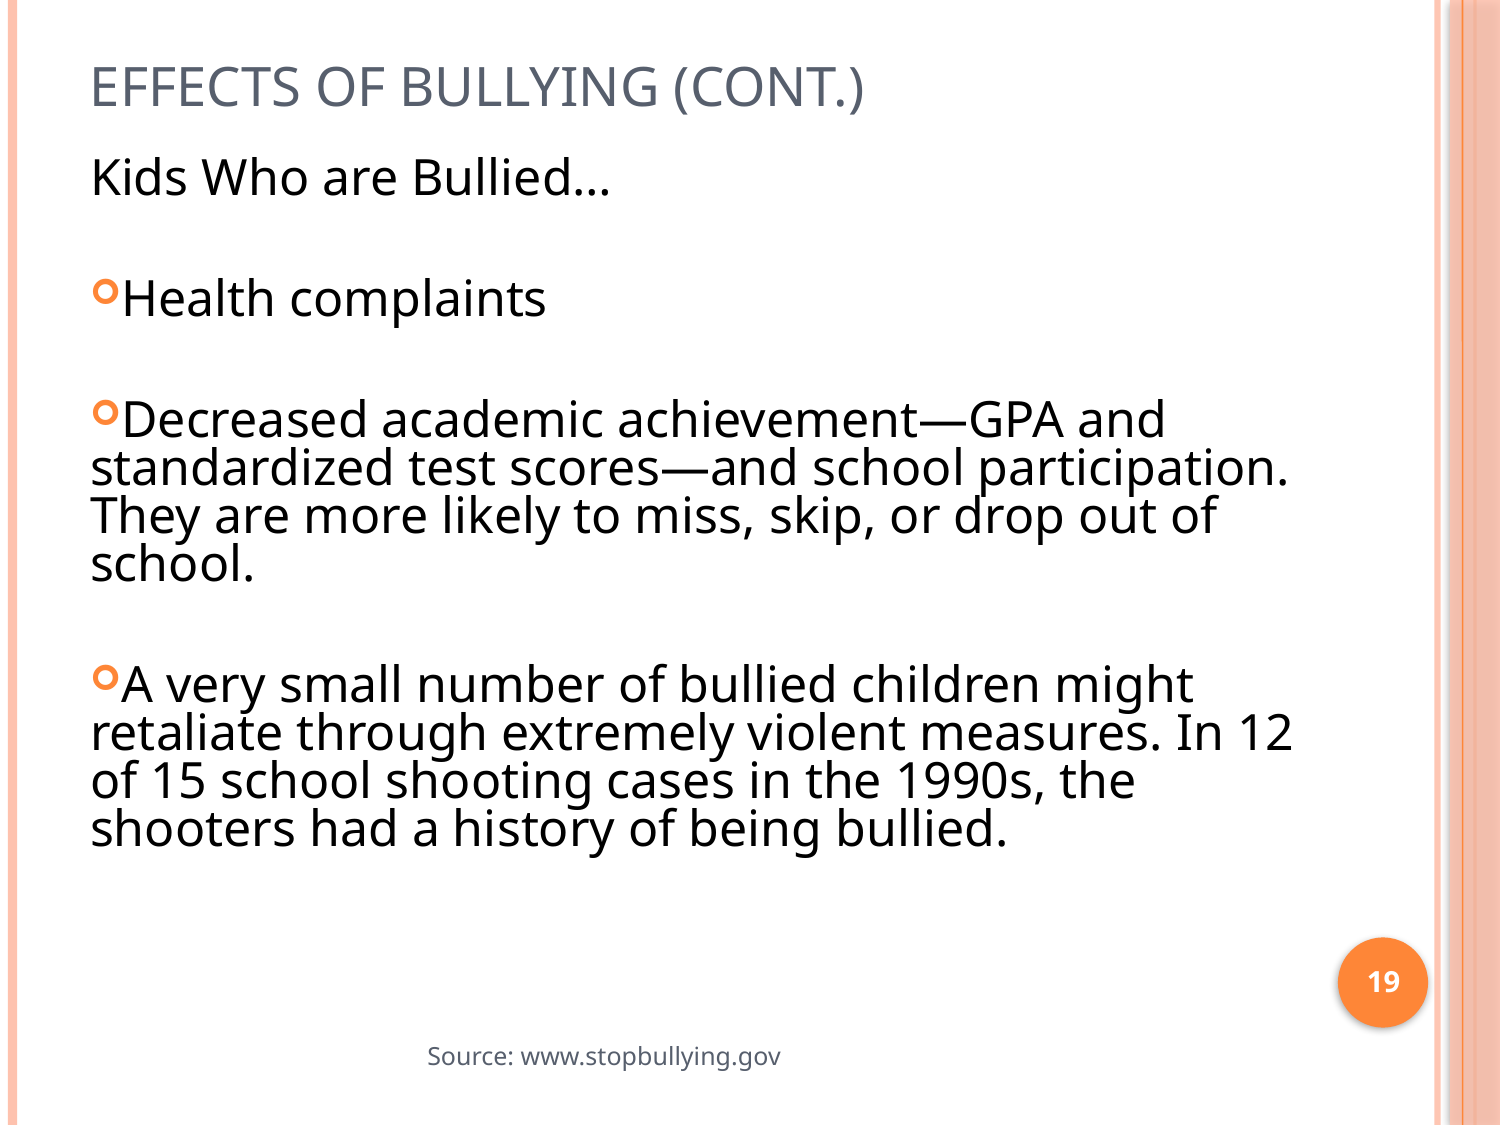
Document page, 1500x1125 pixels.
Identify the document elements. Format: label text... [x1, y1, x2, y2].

slide_number 19 [1333, 940, 1434, 1026]
list Kids Who are Bullied… Health complaints Decreased academic achievement—GPA and standardized test scores—and school participation. They are more likely to miss, skip, or drop out of school. A very small number of bullied children might retaliate through extremely violent measures. In 12 of 15 school shooting cases in the 1990s, the shooters had a history of being bullied. [75, 149, 1338, 1088]
text_box Source: www.stopbullying.gov [412, 1024, 938, 1085]
title Effects of Bullying (Cont.) [75, 45, 1300, 125]
